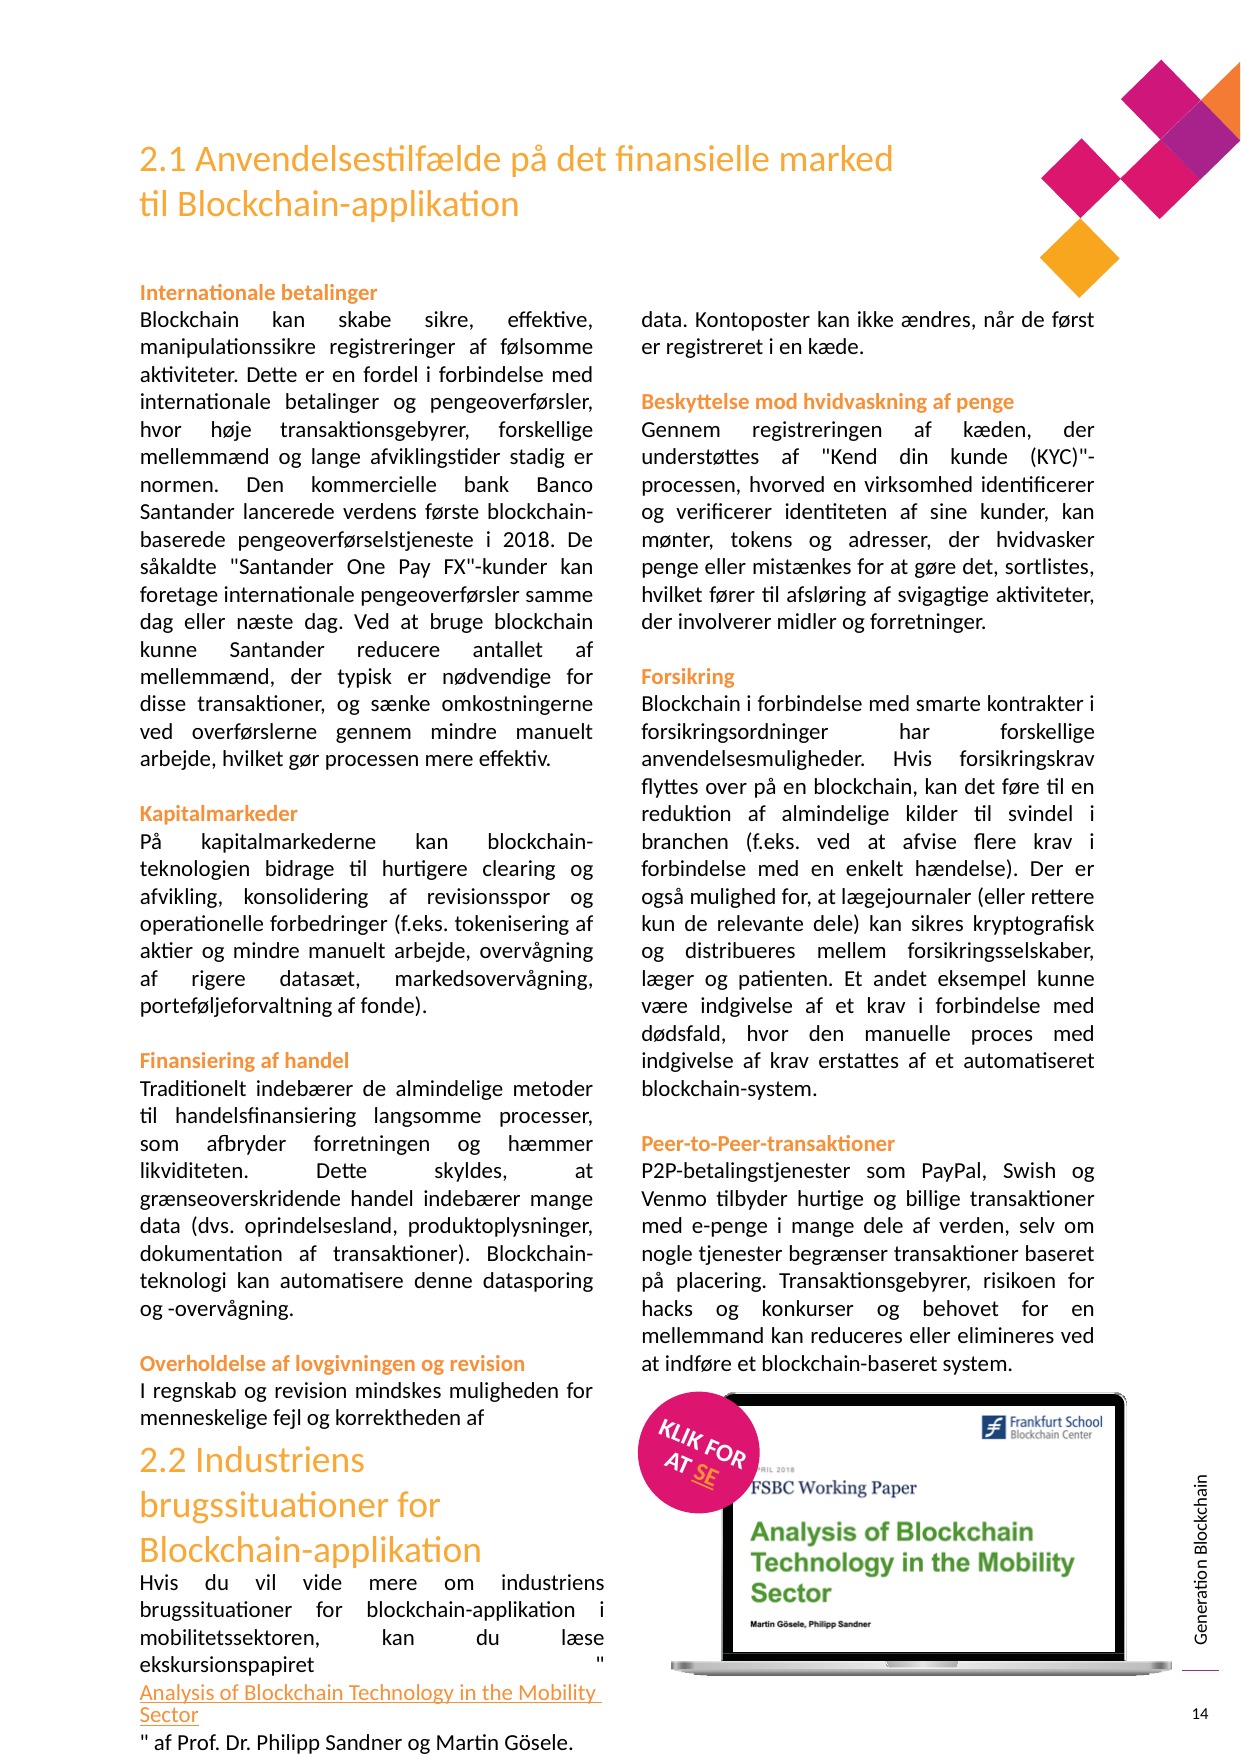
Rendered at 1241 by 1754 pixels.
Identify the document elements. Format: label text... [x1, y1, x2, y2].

text_box Hvis du vil vide mere om industriens brugssituationer for blockchain-applikation i mobilitetssektoren, kan du læse ekskursionspapiret "Analysis of Blockchain Technology in the Mobility Sector" af Prof. Dr. Philipp Sandner og Martin Gösele. [124, 1559, 620, 1727]
text_box 2.1 Anvendelsestilfælde på det finansielle marked til Blockchain-applikation [124, 126, 1118, 204]
slide_number 14 [1169, 1674, 1231, 1751]
text_box Internationale betalinger Blockchain kan skabe sikre, effektive, manipulationssikre registreringer af følsomme aktiviteter. Dette er en fordel i forbindelse med internationale betalinger og pengeoverførsler, hvor høje transaktionsgebyrer, forskellige mellemmænd og lange afviklingstider stadig er normen. Den kommercielle bank Banco Santander lancerede verdens første blockchain-baserede pengeoverførselstjeneste i 2018. De såkaldte "Santander One Pay FX"-kunder kan foretage internationale pengeoverførsler samme dag eller næste dag. Ved at bruge blockchain kunne Santander reducere antallet af mellemmænd, der typisk er nødvendige for disse transaktioner, og sænke omkostningerne ved overførslerne gennem mindre manuelt arbejde, hvilket gør processen mere effektiv. Kapitalmarkeder På kapitalmarkederne kan blockchain-teknologien bidrage til hurtigere clearing og afvikling, konsolidering af revisionsspor og operationelle forbedringer (f.eks. tokenisering af aktier og mindre manuelt arbejde, overvågning af rigere datasæt, markedsovervågning, porteføljeforvaltning af fonde). Finansiering af handel Traditionelt indebærer de almindelige metoder til handelsfinansiering langsomme processer, som afbryder forretningen og hæmmer likviditeten. Dette skyldes, at grænseoverskridende handel indebærer mange data (dvs. oprindelsesland, produktoplysninger, dokumentation af transaktioner). Blockchain-teknologi kan automatisere denne datasporing og -overvågning. Overholdelse af lovgivningen og revision I regnskab og revision mindskes muligheden for menneskelige fejl og korrektheden af data. Kontoposter kan ikke ændres, når de først er registreret i en kæde. Beskyttelse mod hvidvaskning af penge Gennem registreringen af kæden, der understøttes af "Kend din kunde (KYC)"-processen, hvorved en virksomhed identificerer og verificerer identiteten af sine kunder, kan mønter, tokens og adresser, der hvidvasker penge eller mistænkes for at gøre det, sortlistes, hvilket fører til afsløring af svigagtige aktiviteter, der involverer midler og forretninger. Forsikring Blockchain i forbindelse med smarte kontrakter i forsikringsordninger har forskellige anvendelsesmuligheder. Hvis forsikringskrav flyttes over på en blockchain, kan det føre til en reduktion af almindelige kilder til svindel i branchen (f.eks. ved at afvise flere krav i forbindelse med en enkelt hændelse). Der er også mulighed for, at lægejournaler (eller rettere kun de relevante dele) kan sikres kryptografisk og distribueres mellem forsikringsselskaber, læger og patienten. Et andet eksempel kunne være indgivelse af et krav i forbindelse med dødsfald, hvor den manuelle proces med indgivelse af krav erstattes af et automatiseret blockchain-system. Peer-to-Peer-transaktioner P2P-betalingstjenester som PayPal, Swish og Venmo tilbyder hurtige og billige transaktioner med e-penge i mange dele af verden, selv om nogle tjenester begrænser transaktioner baseret på placering. Transaktionsgebyrer, risikoen for hacks og konkurser og behovet for en mellemmand kan reduceres eller elimineres ved at indføre et blockchain-baseret system. [124, 269, 1111, 1309]
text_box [671, 1392, 1172, 1676]
text_box 2.2 Industriens brugssituationer for Blockchain-applikation [124, 1427, 620, 1506]
picture [733, 1406, 1115, 1653]
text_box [628, 1391, 765, 1514]
